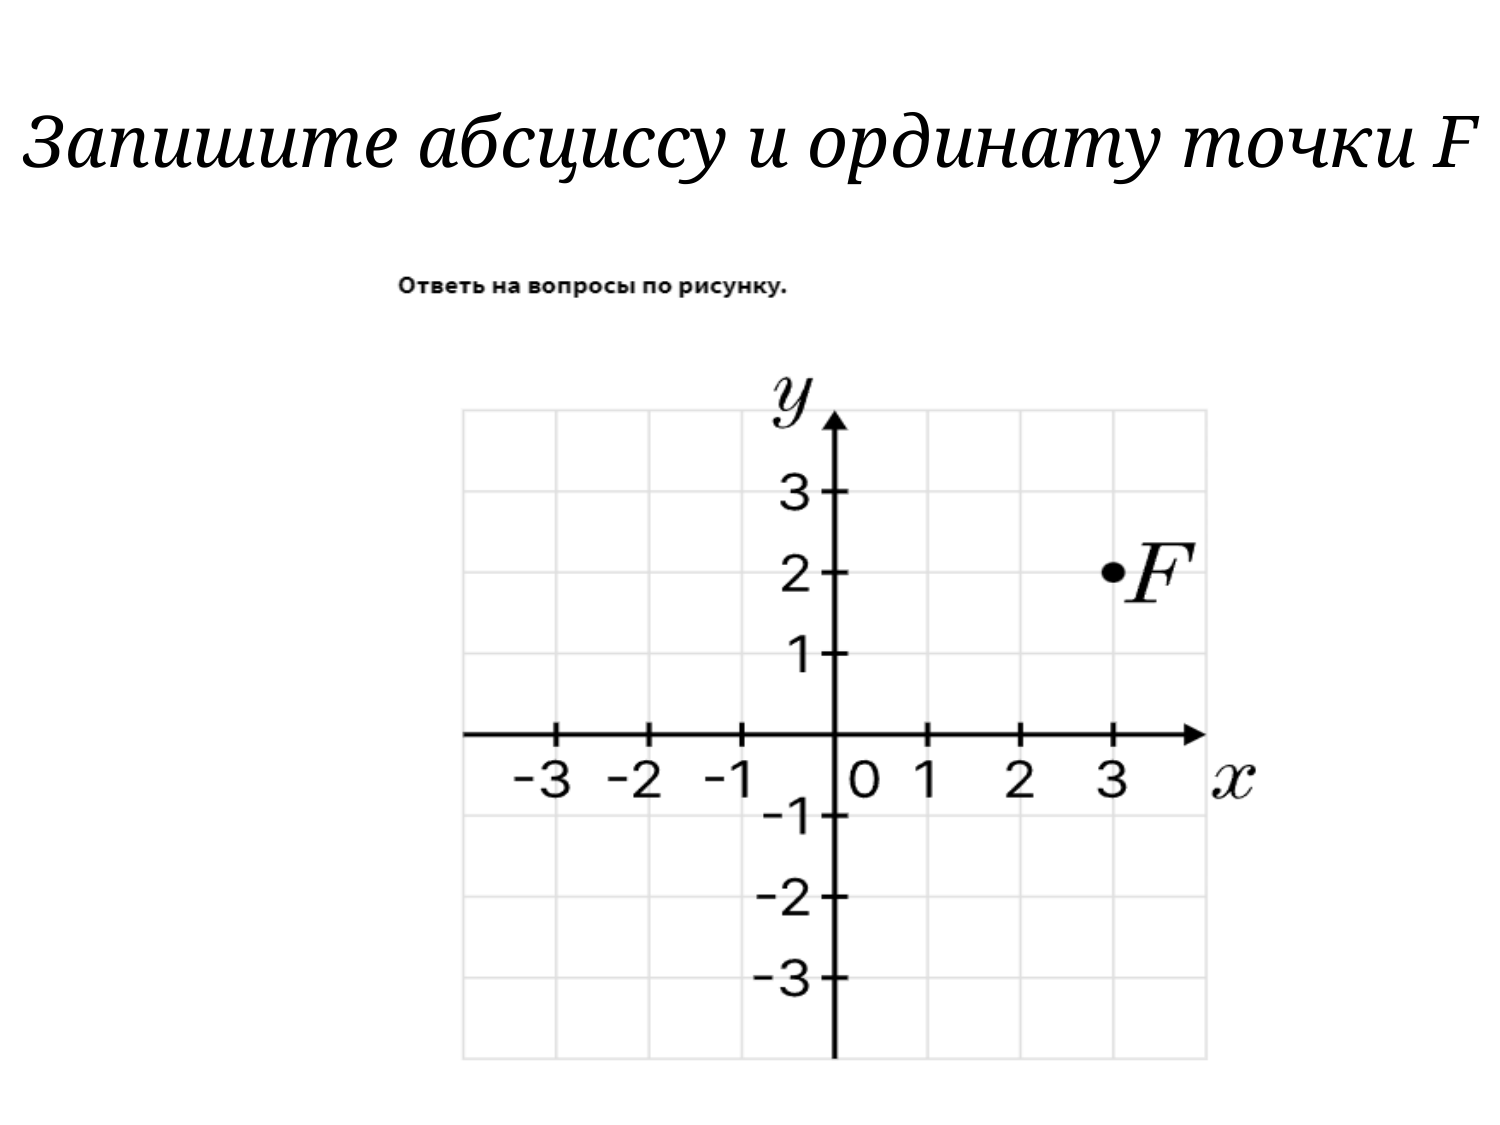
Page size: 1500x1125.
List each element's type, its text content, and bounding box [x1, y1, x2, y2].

picture [348, 255, 1318, 1090]
title Запишите абсциссу и ординату точки F [0, 45, 1500, 233]
